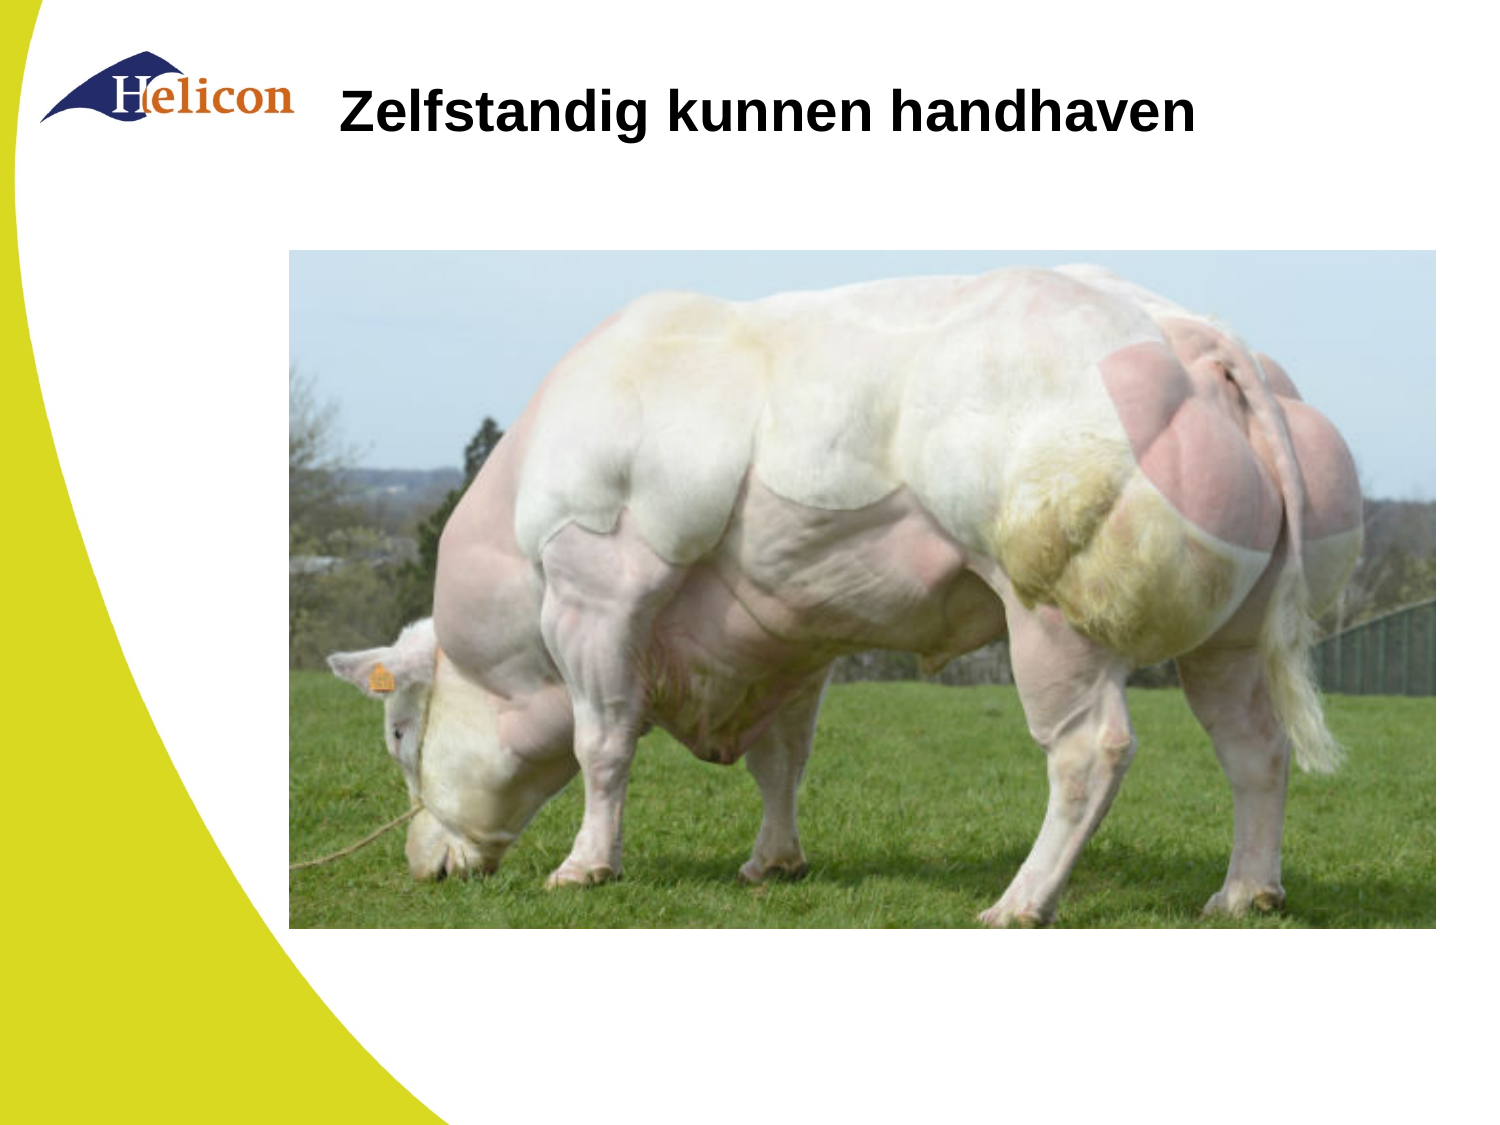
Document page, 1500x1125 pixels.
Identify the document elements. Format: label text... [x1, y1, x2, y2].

picture [0, 0, 1500, 1125]
title Zelfstandig kunnen handhaven [324, 54, 1415, 161]
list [289, 250, 1436, 929]
